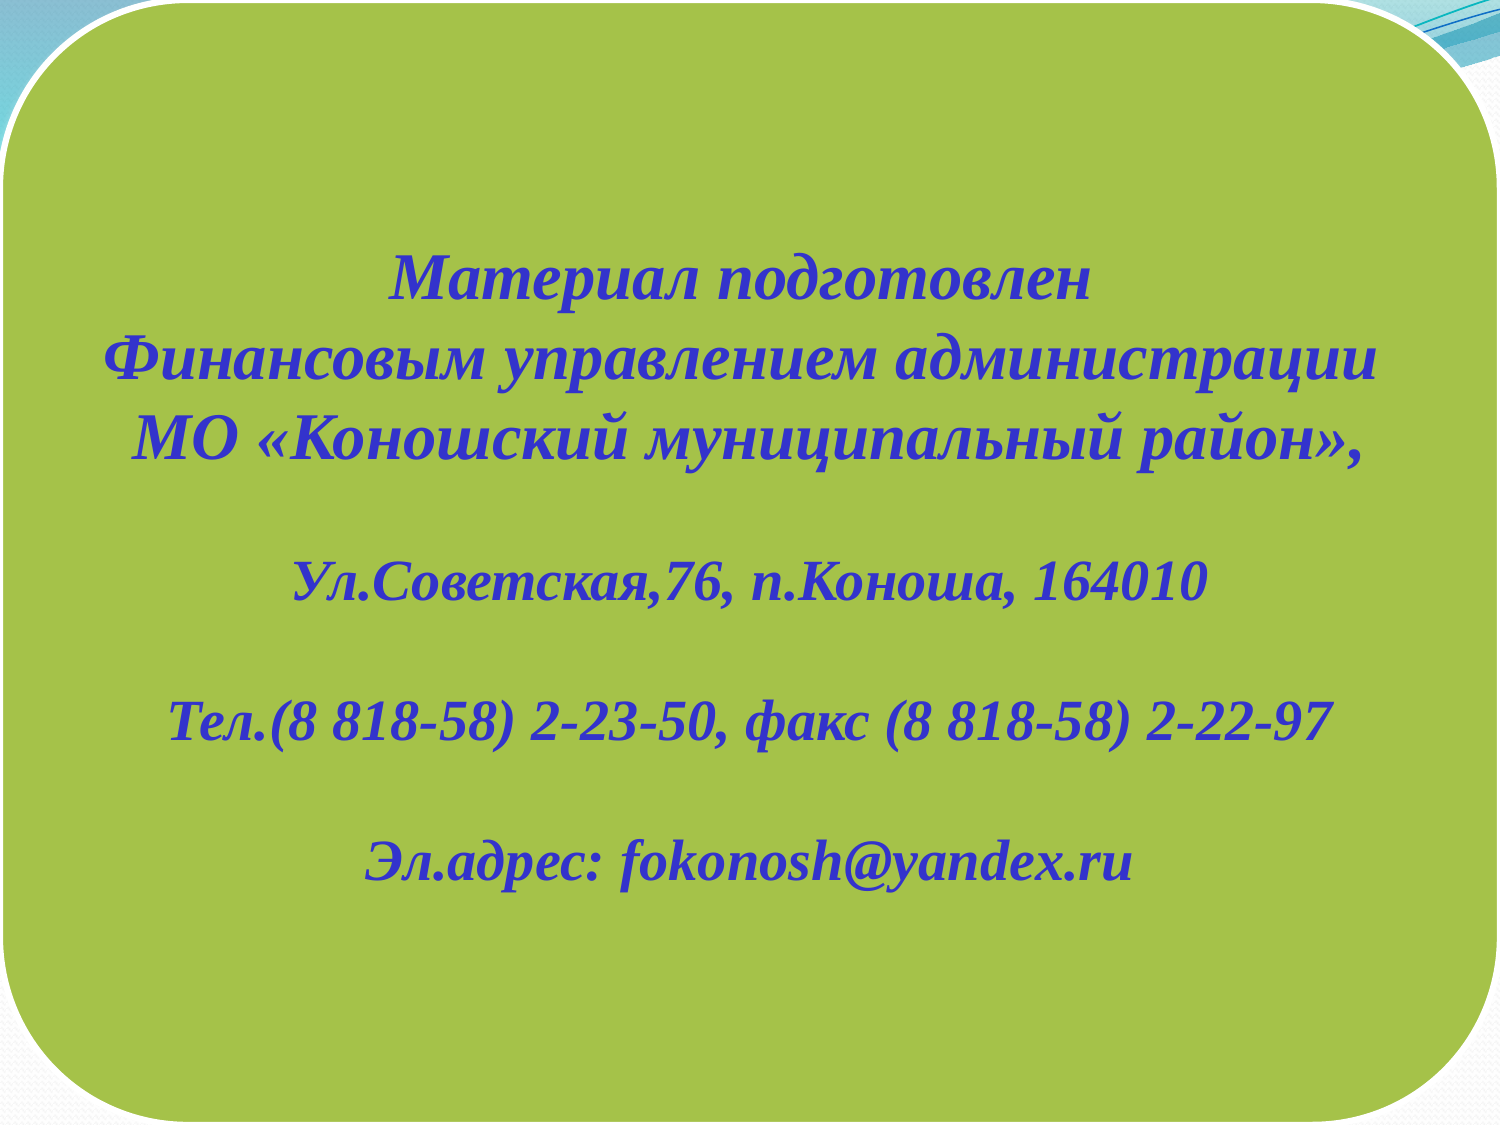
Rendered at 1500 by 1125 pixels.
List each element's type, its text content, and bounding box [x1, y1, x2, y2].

text_box Материал подготовлен Финансовым управлением администрации МО «Коношский муниципальный район», Ул.Советская,76, п.Коноша, 164010 Тел.(8 818-58) 2-23-50, факс (8 818-58) 2-22-97 Эл.адрес: fokonosh@yandex.ru [0, 0, 1500, 1125]
